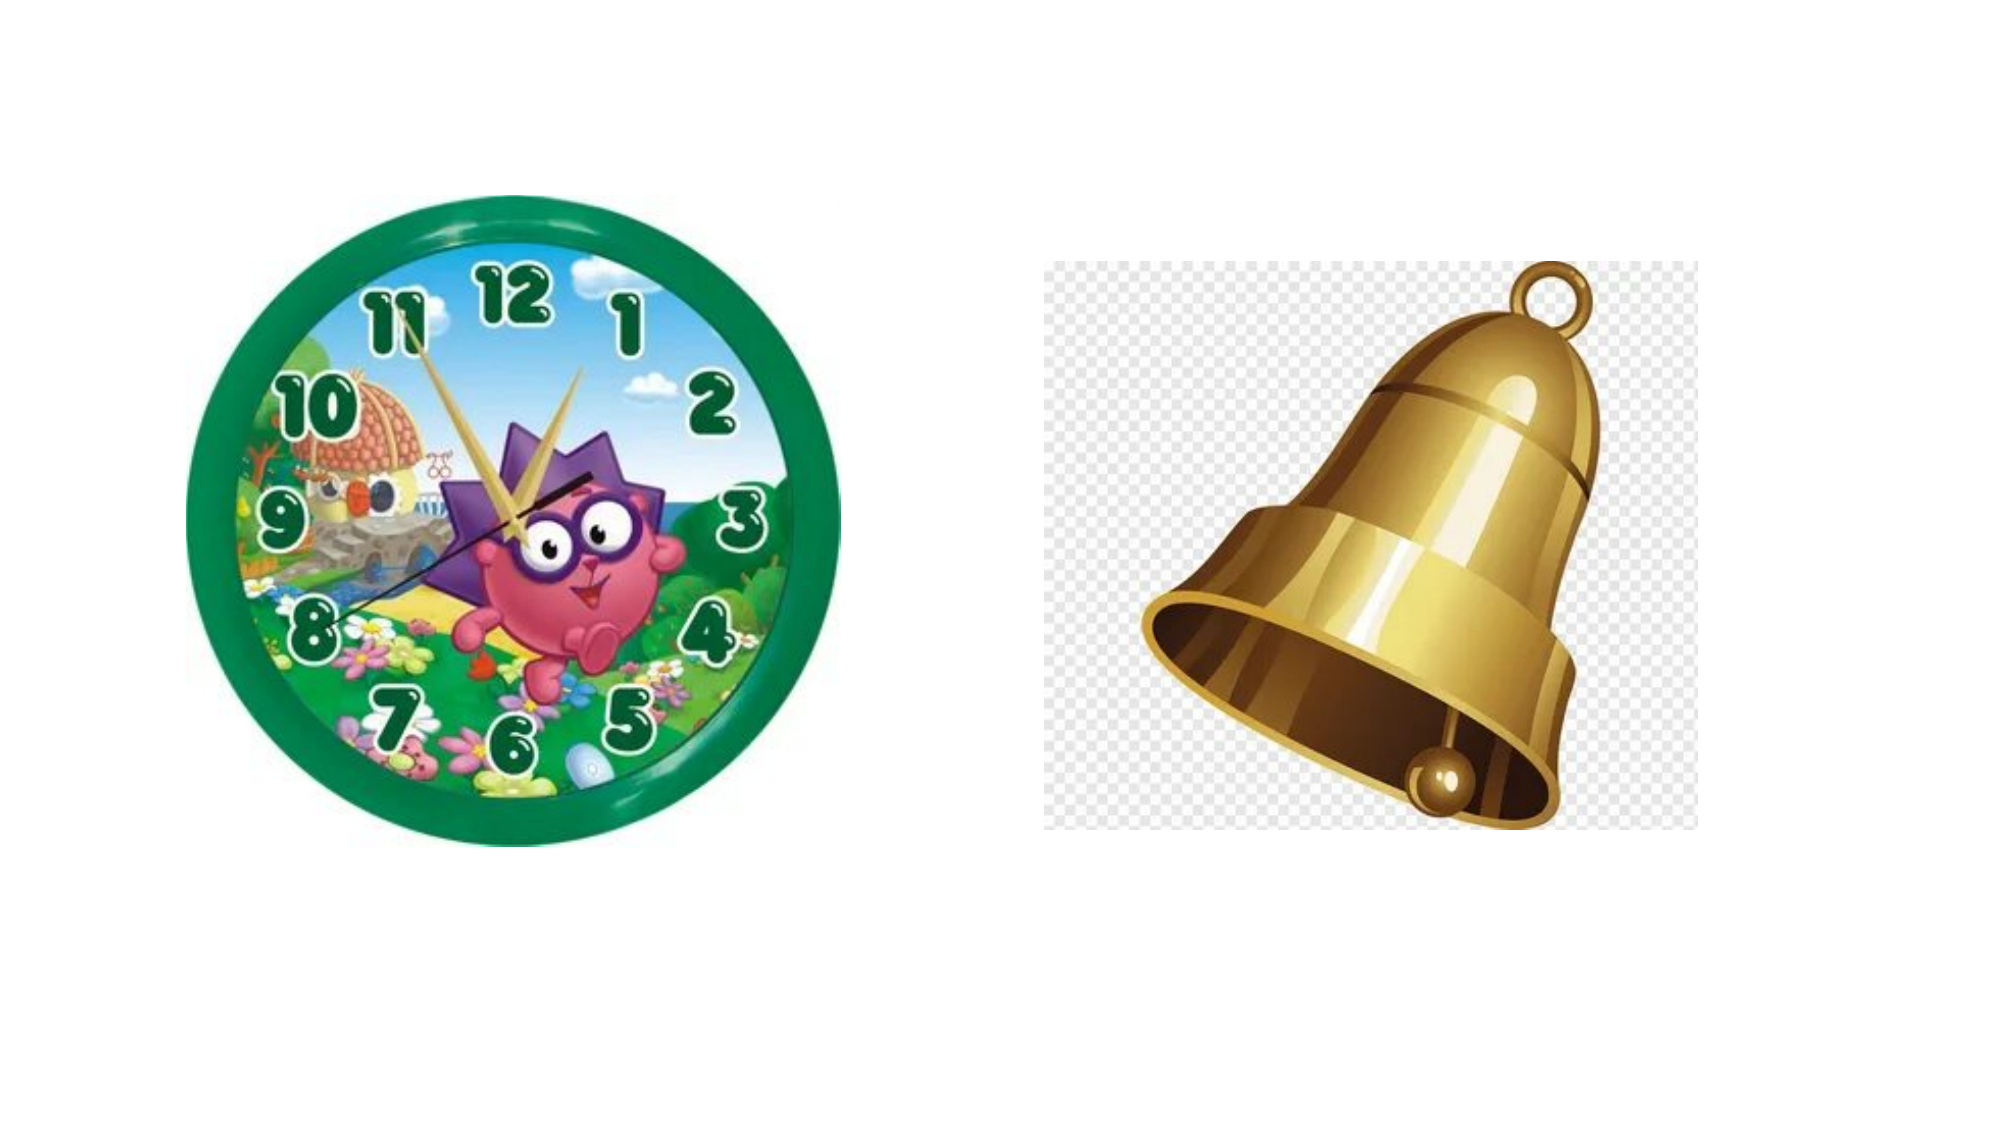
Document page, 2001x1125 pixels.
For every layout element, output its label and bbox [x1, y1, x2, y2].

picture [1044, 261, 1698, 830]
picture [186, 195, 841, 847]
